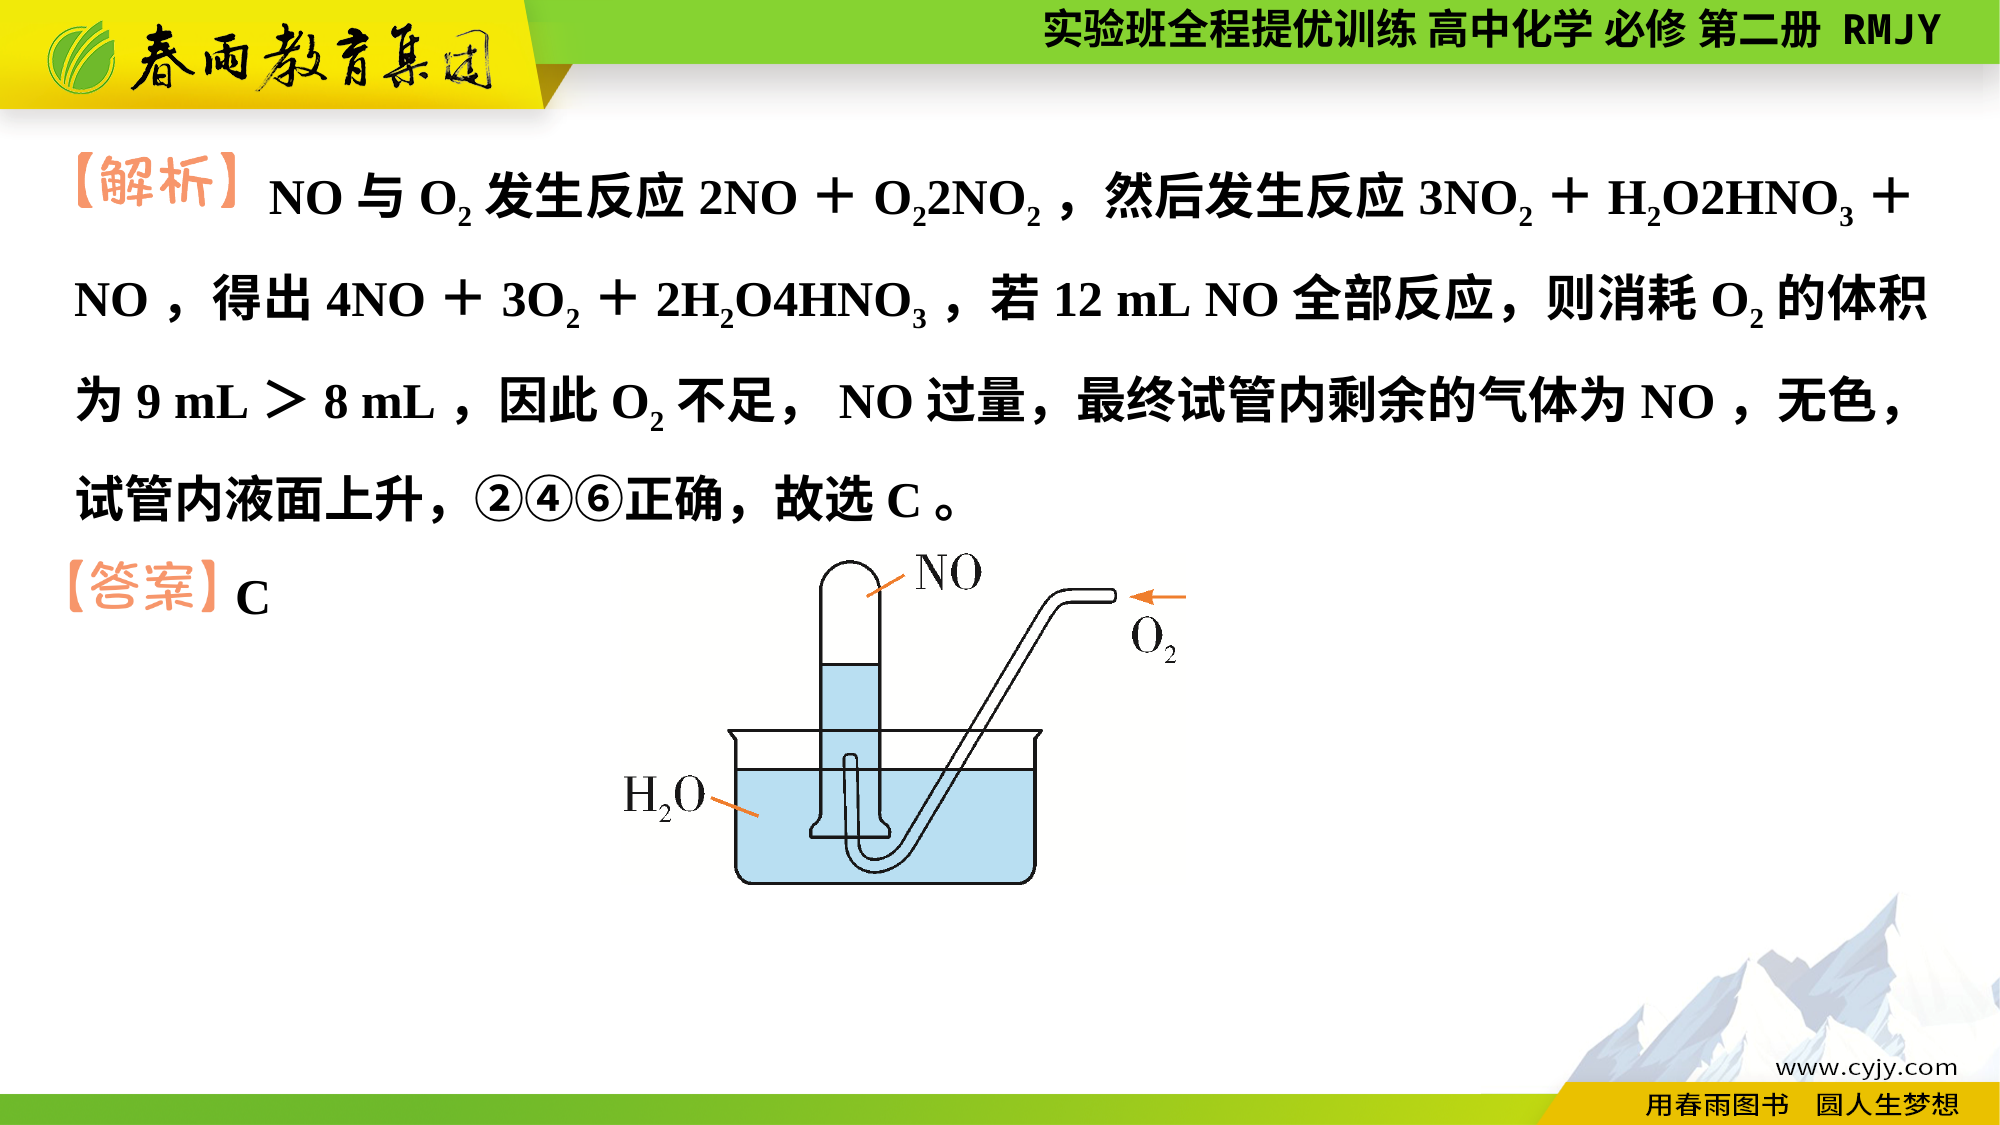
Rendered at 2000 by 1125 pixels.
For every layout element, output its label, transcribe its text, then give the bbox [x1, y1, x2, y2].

picture [0, 0, 2000, 1125]
text_box C [220, 527, 1944, 632]
